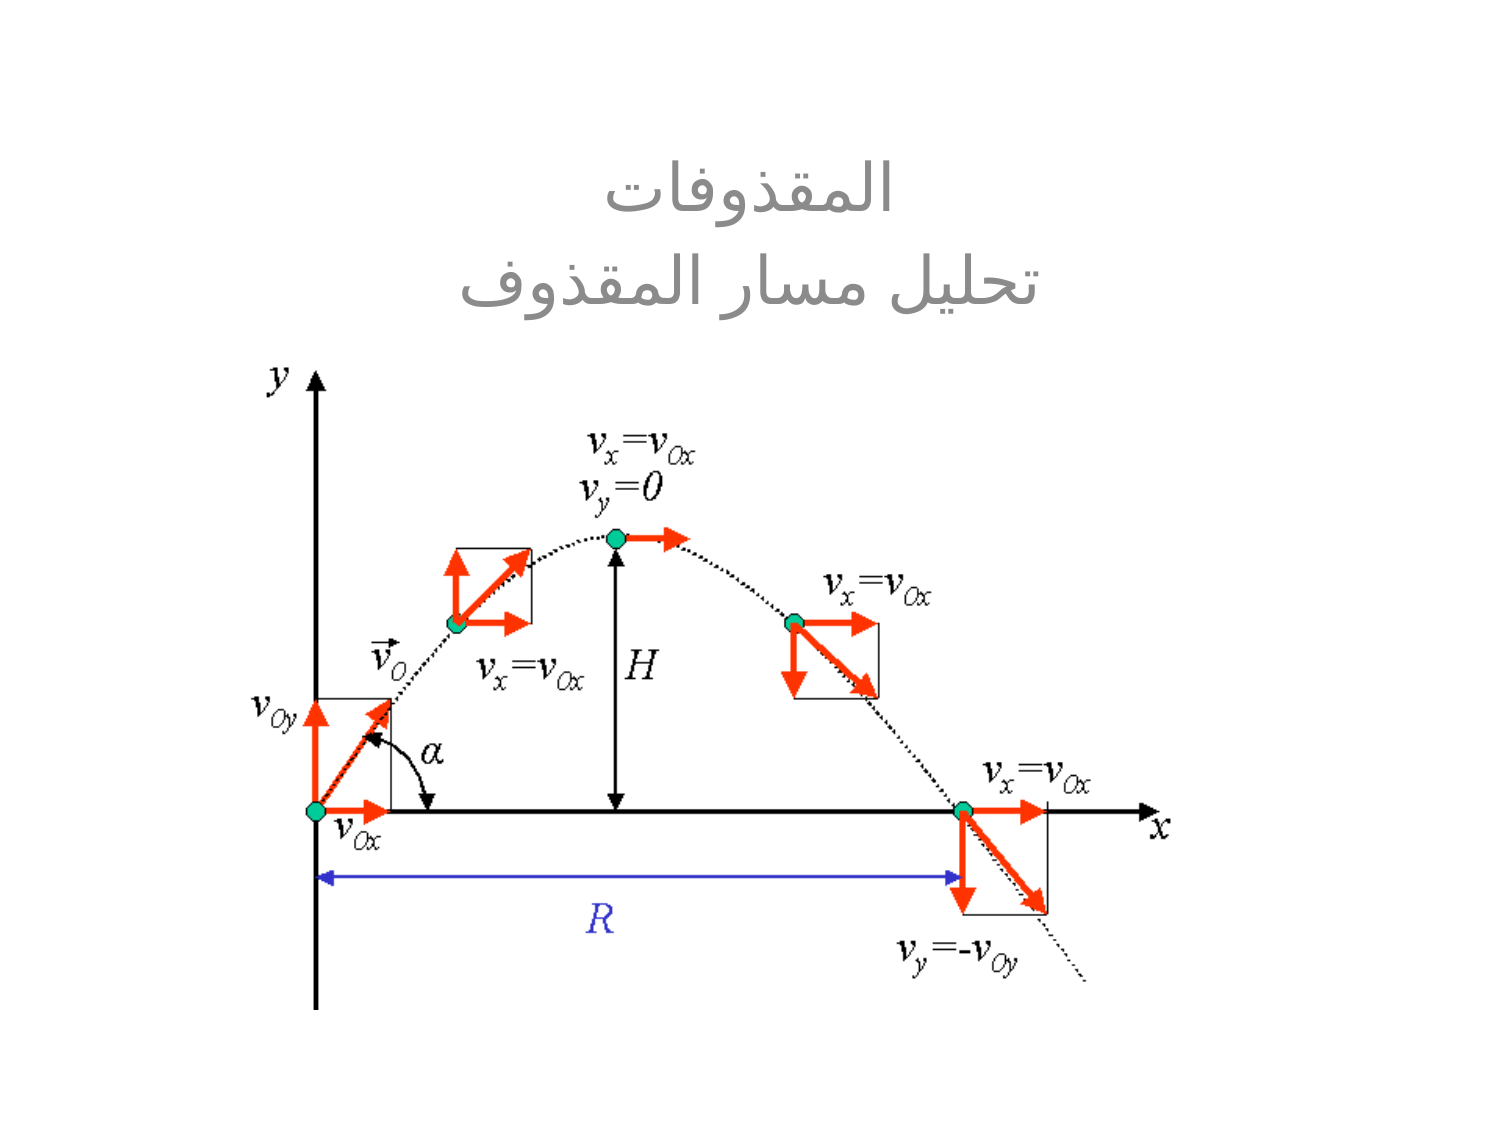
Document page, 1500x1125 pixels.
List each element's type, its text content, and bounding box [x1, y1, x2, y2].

subtitle المقذوفات تحليل مسار المقذوف [225, 137, 1275, 925]
picture [241, 349, 1216, 1010]
